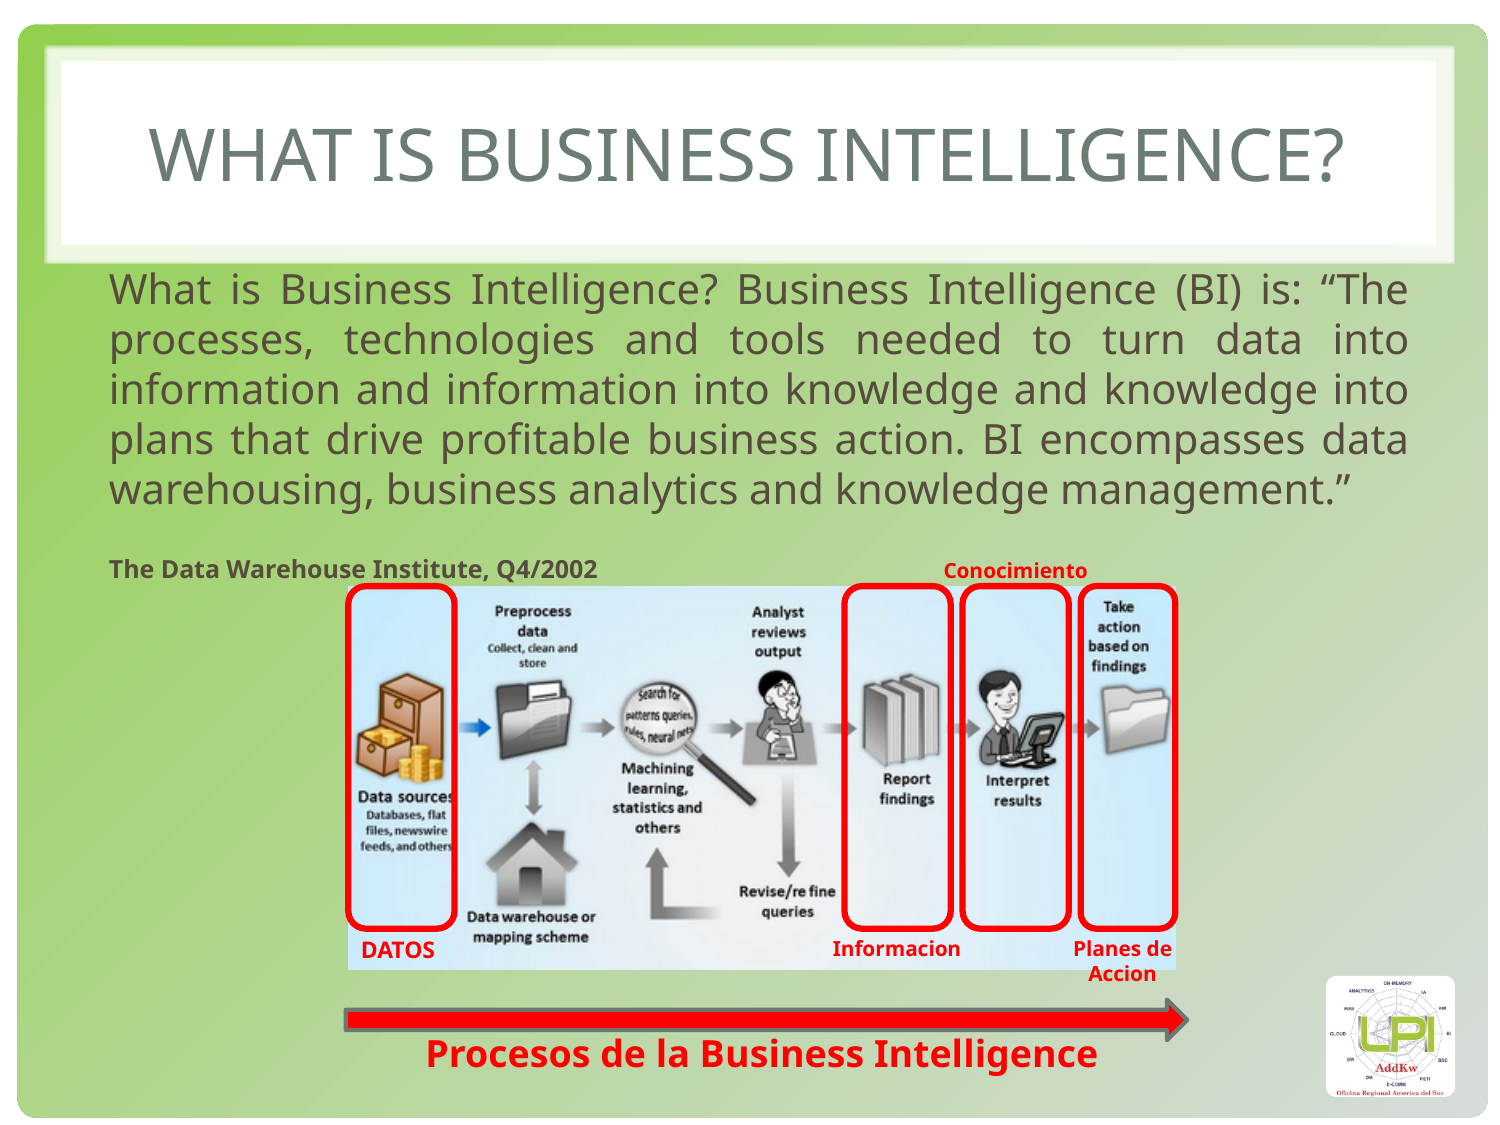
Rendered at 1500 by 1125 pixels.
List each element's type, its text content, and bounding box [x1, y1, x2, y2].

title What is Business Intelligence? [69, 66, 1425, 238]
text_box [343, 997, 1190, 1043]
text_box Conocimiento [928, 550, 1103, 585]
list What is Business Intelligence? Business Intelligence (BI) is: “The processes, technologies and tools needed to turn data into information and information into knowledge and knowledge into plans that drive profitable business action. BI encompasses data warehousing, business analytics and knowledge management.” The Data Warehouse Institute, Q4/2002 [75, 255, 1425, 973]
picture [348, 585, 1176, 970]
text_box Planes de Accion [1058, 928, 1187, 994]
picture [1325, 975, 1455, 1097]
text_box Procesos de la Business Intelligence [410, 1023, 1114, 1083]
